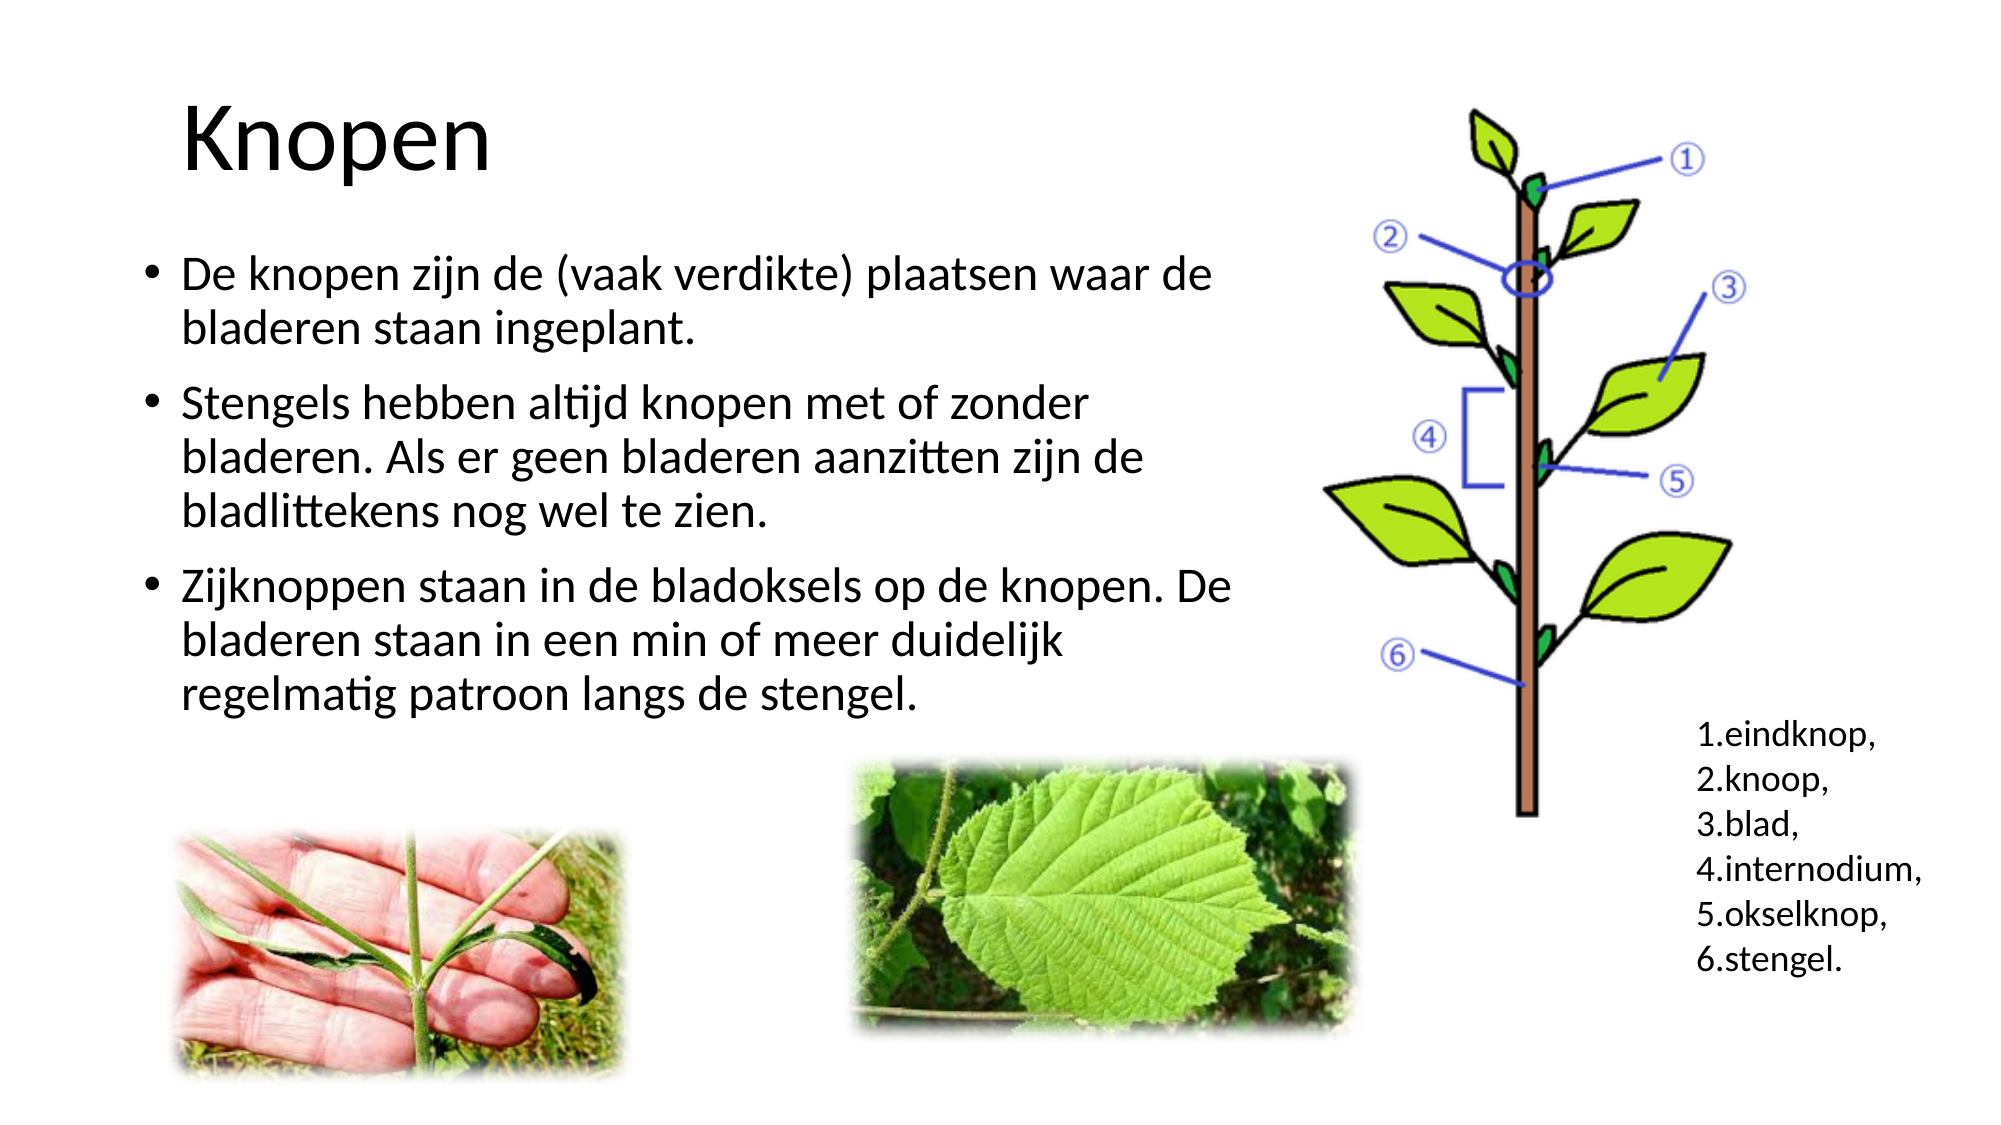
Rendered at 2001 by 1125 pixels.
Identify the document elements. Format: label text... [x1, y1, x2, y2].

picture [165, 823, 635, 1086]
text_box Knopen [167, 63, 508, 198]
picture [842, 89, 1784, 1044]
list De knopen zijn de (vaak verdikte) plaatsen waar de bladeren staan ingeplant. Stengels hebben altijd knopen met of zonder bladeren. Als er geen bladeren aanzitten zijn de bladlittekens nog wel te zien. Zijknoppen staan in de bladoksels op de knopen. De bladeren staan in een min of meer duidelijk regelmatig patroon langs de stengel. [128, 239, 1276, 1125]
text_box 1.eindknop, 2.knoop, 3.blad, 4.internodium, 5.okselknop, 6.stengel. [1681, 701, 1941, 987]
